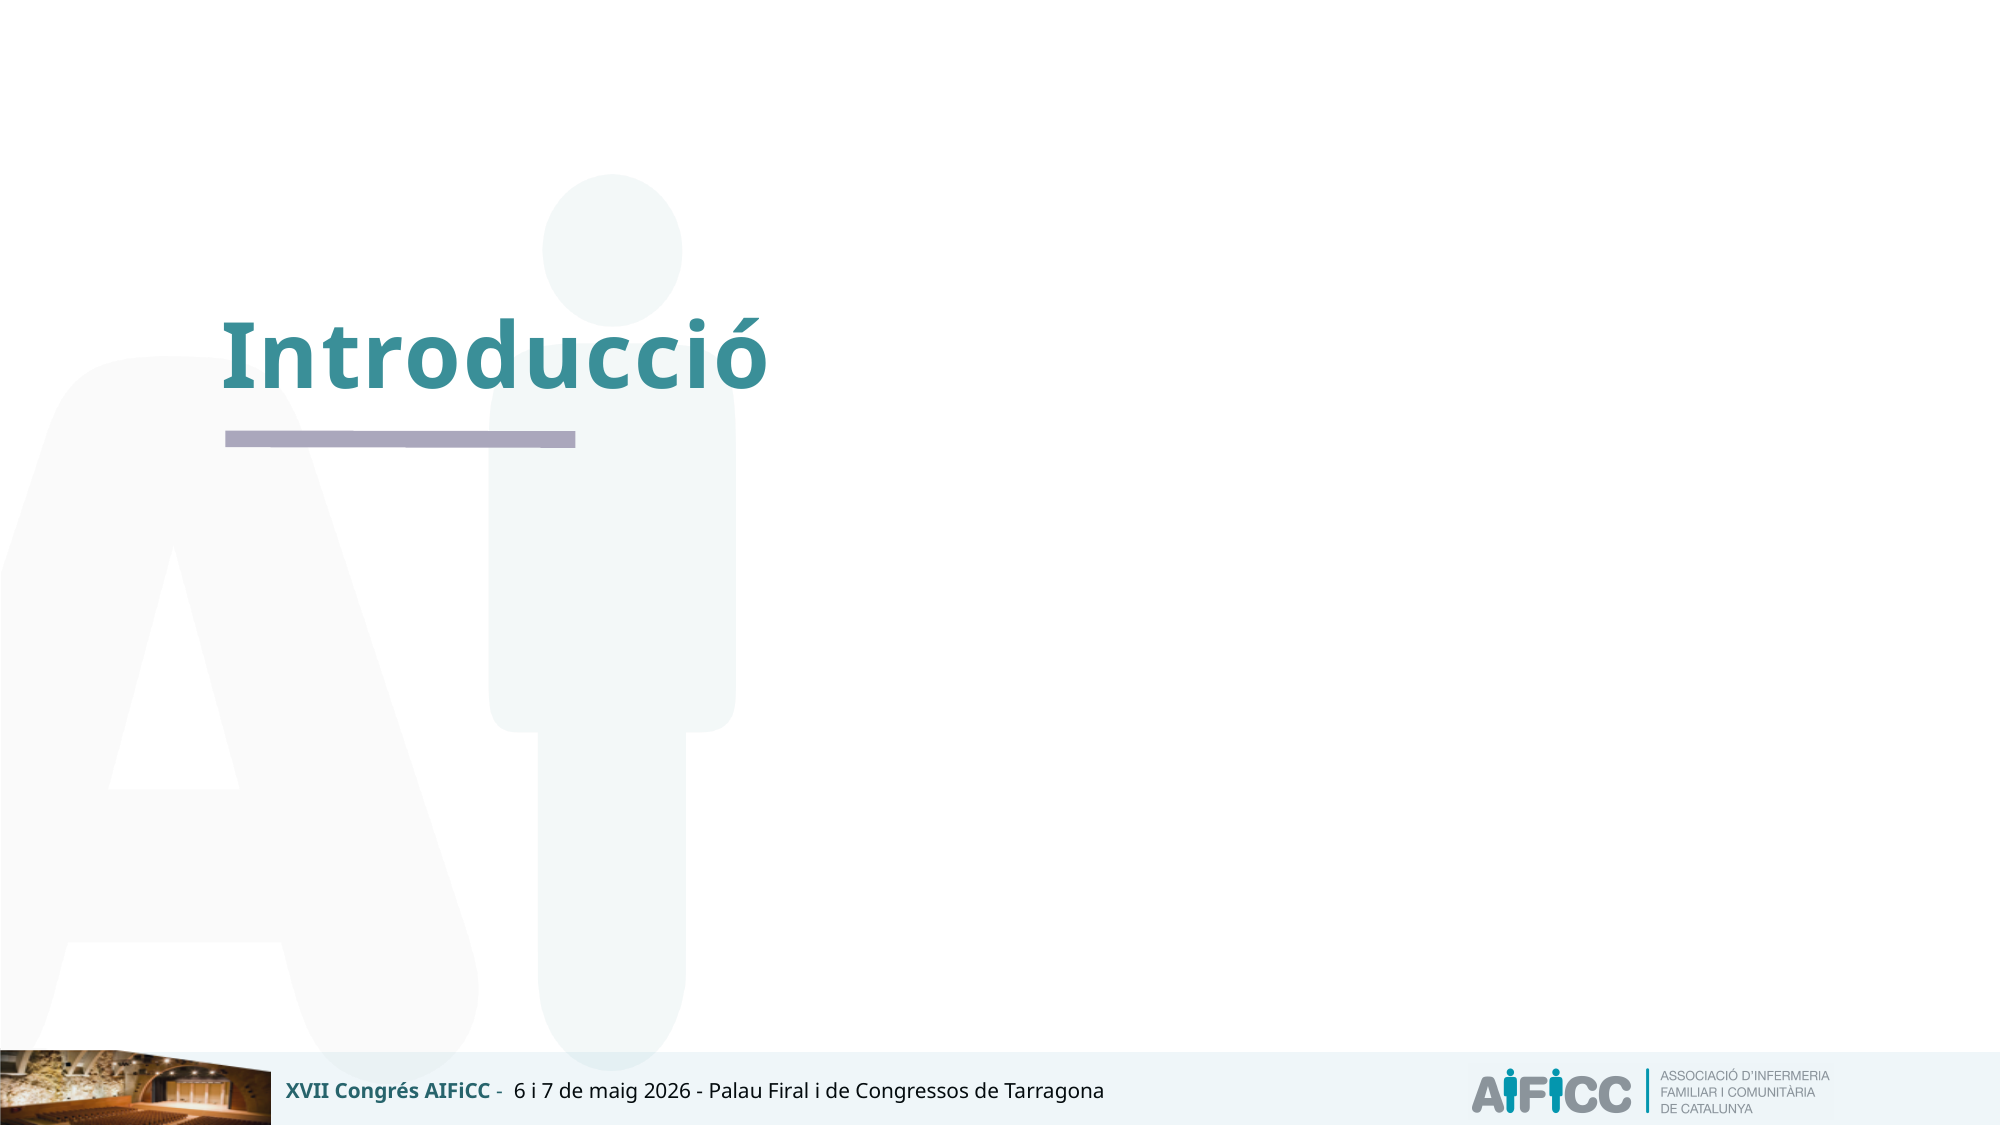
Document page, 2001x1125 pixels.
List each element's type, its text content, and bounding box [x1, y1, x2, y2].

picture [1468, 1063, 1834, 1120]
picture [0, 174, 736, 1125]
title Introducció [220, 193, 1921, 407]
